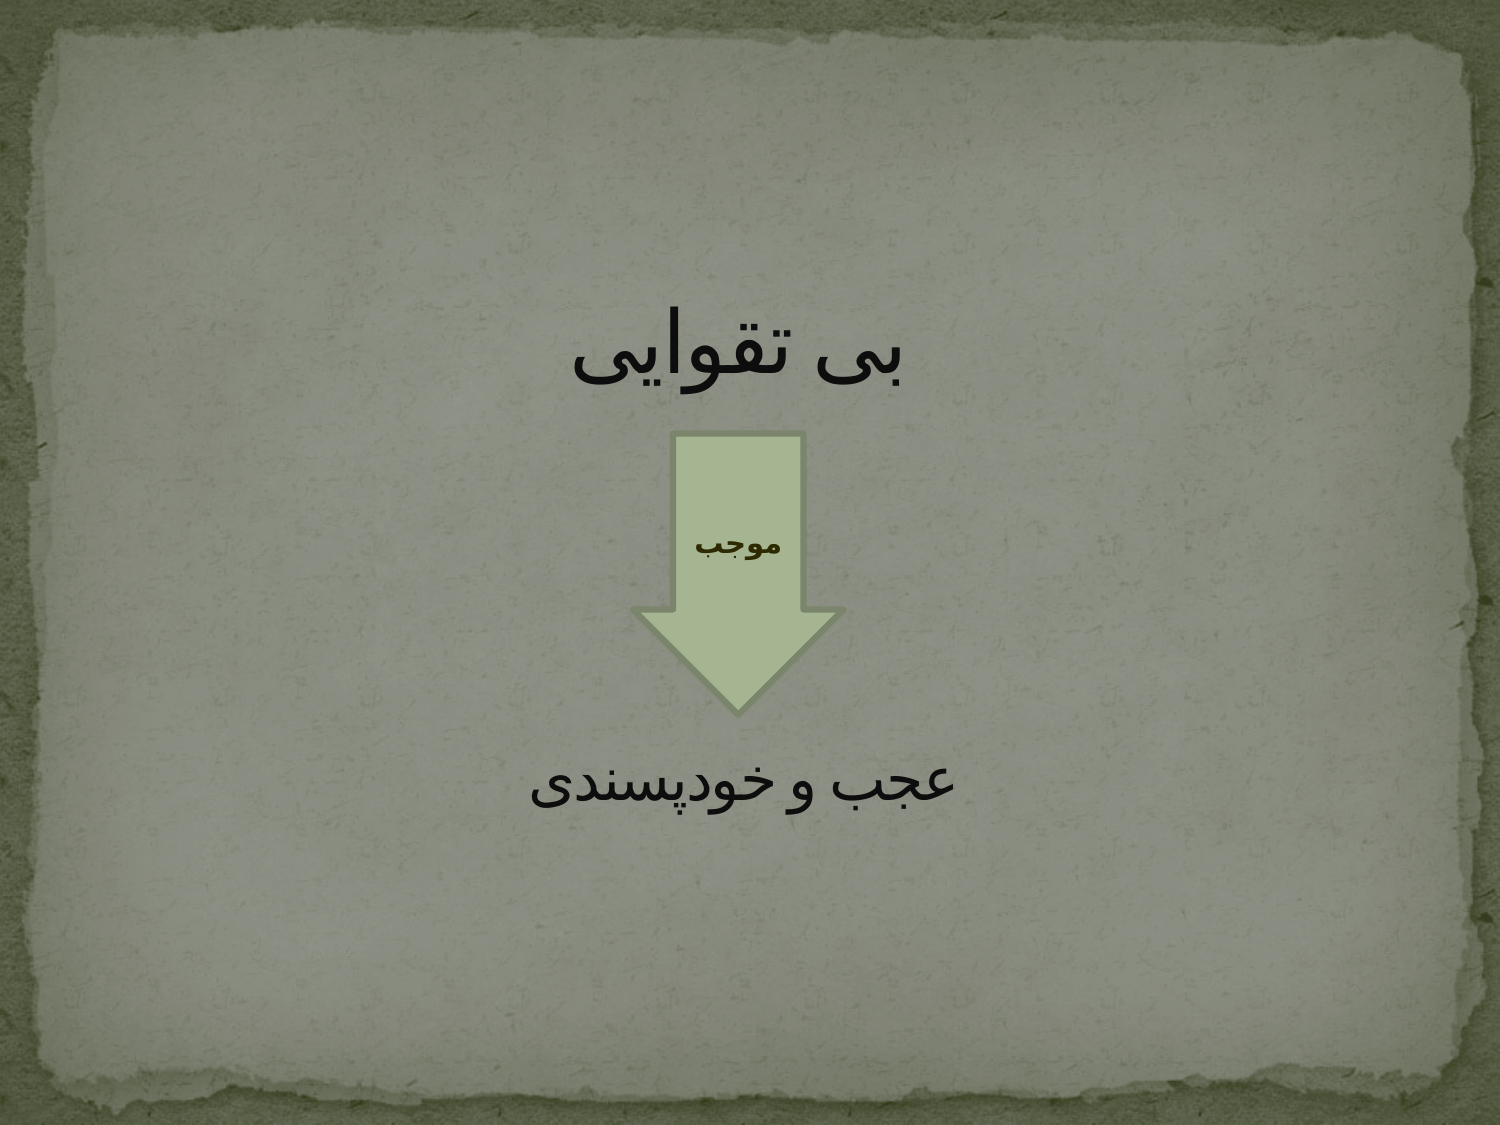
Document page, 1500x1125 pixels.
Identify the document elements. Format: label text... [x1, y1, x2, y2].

title بی تقوایی [527, 234, 950, 399]
text_box عجب و خودپسندی [503, 703, 985, 821]
text_box موجب [629, 430, 847, 703]
